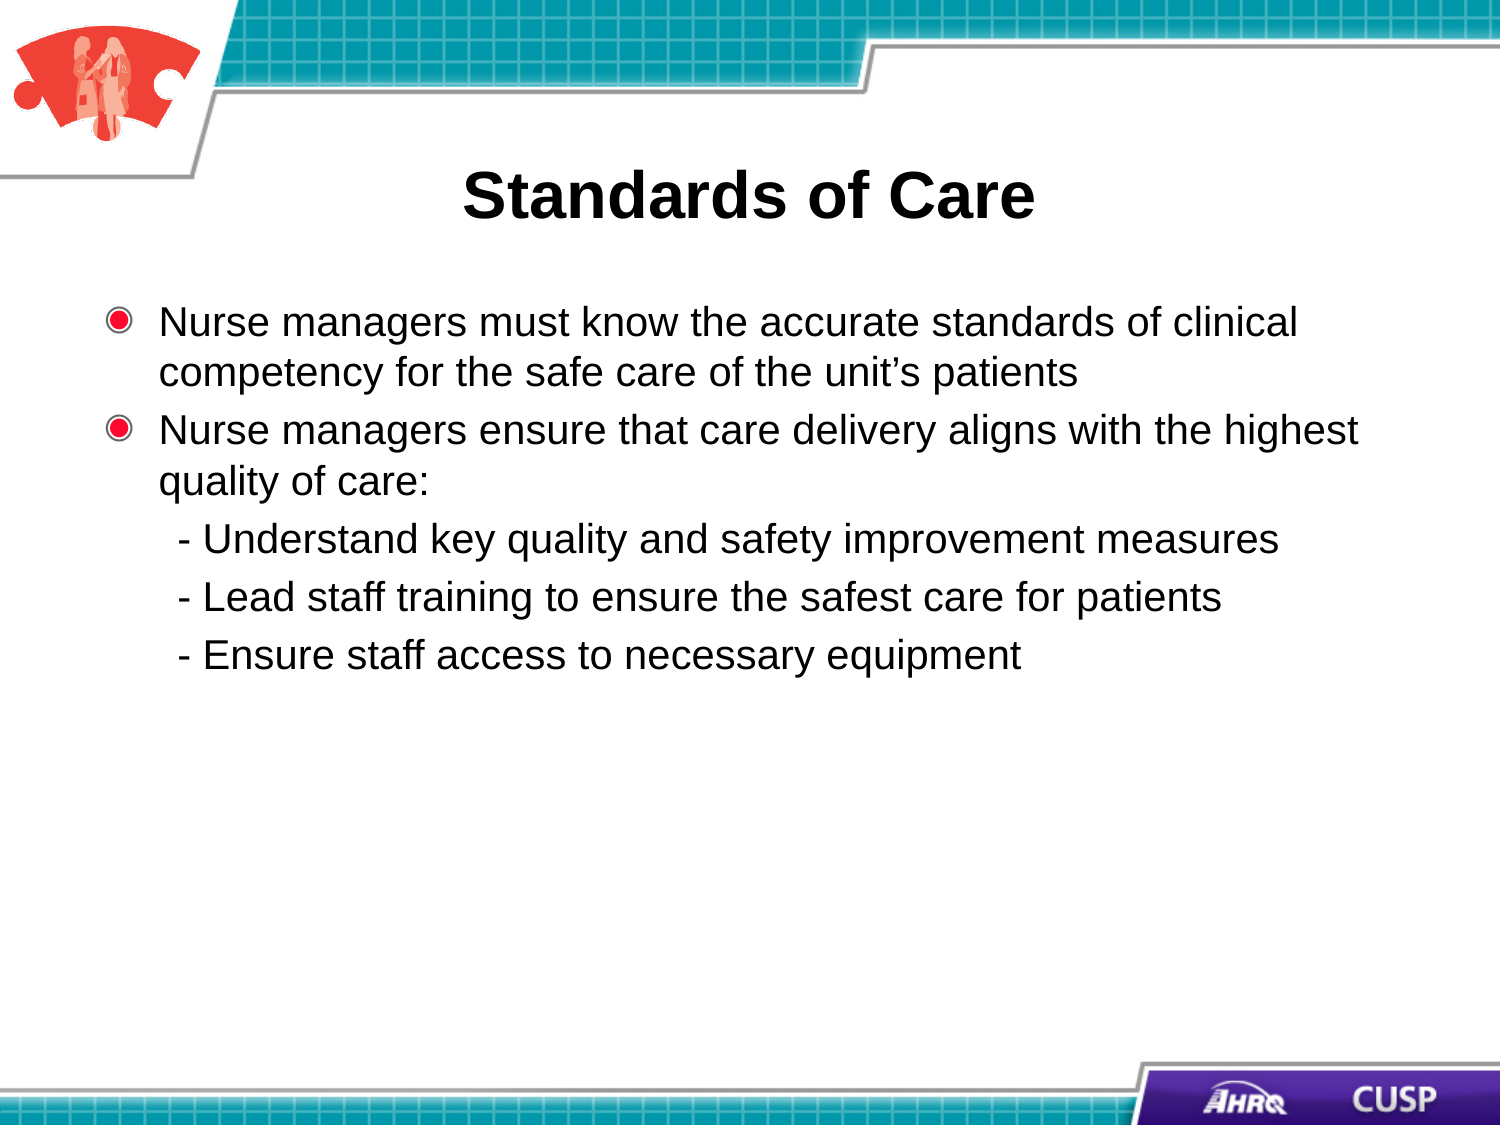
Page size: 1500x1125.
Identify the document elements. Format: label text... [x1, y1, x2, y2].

title Standards of Care [0, 121, 1500, 263]
picture [0, 263, 1500, 1125]
picture [0, 0, 1500, 121]
list Nurse managers must know the accurate standards of clinical competency for the safe care of the unit’s patients Nurse managers ensure that care delivery aligns with the highest quality of care: - Understand key quality and safety improvement measures - Lead staff training to ensure the safest care for patients - Ensure staff access to necessary equipment [87, 287, 1400, 925]
